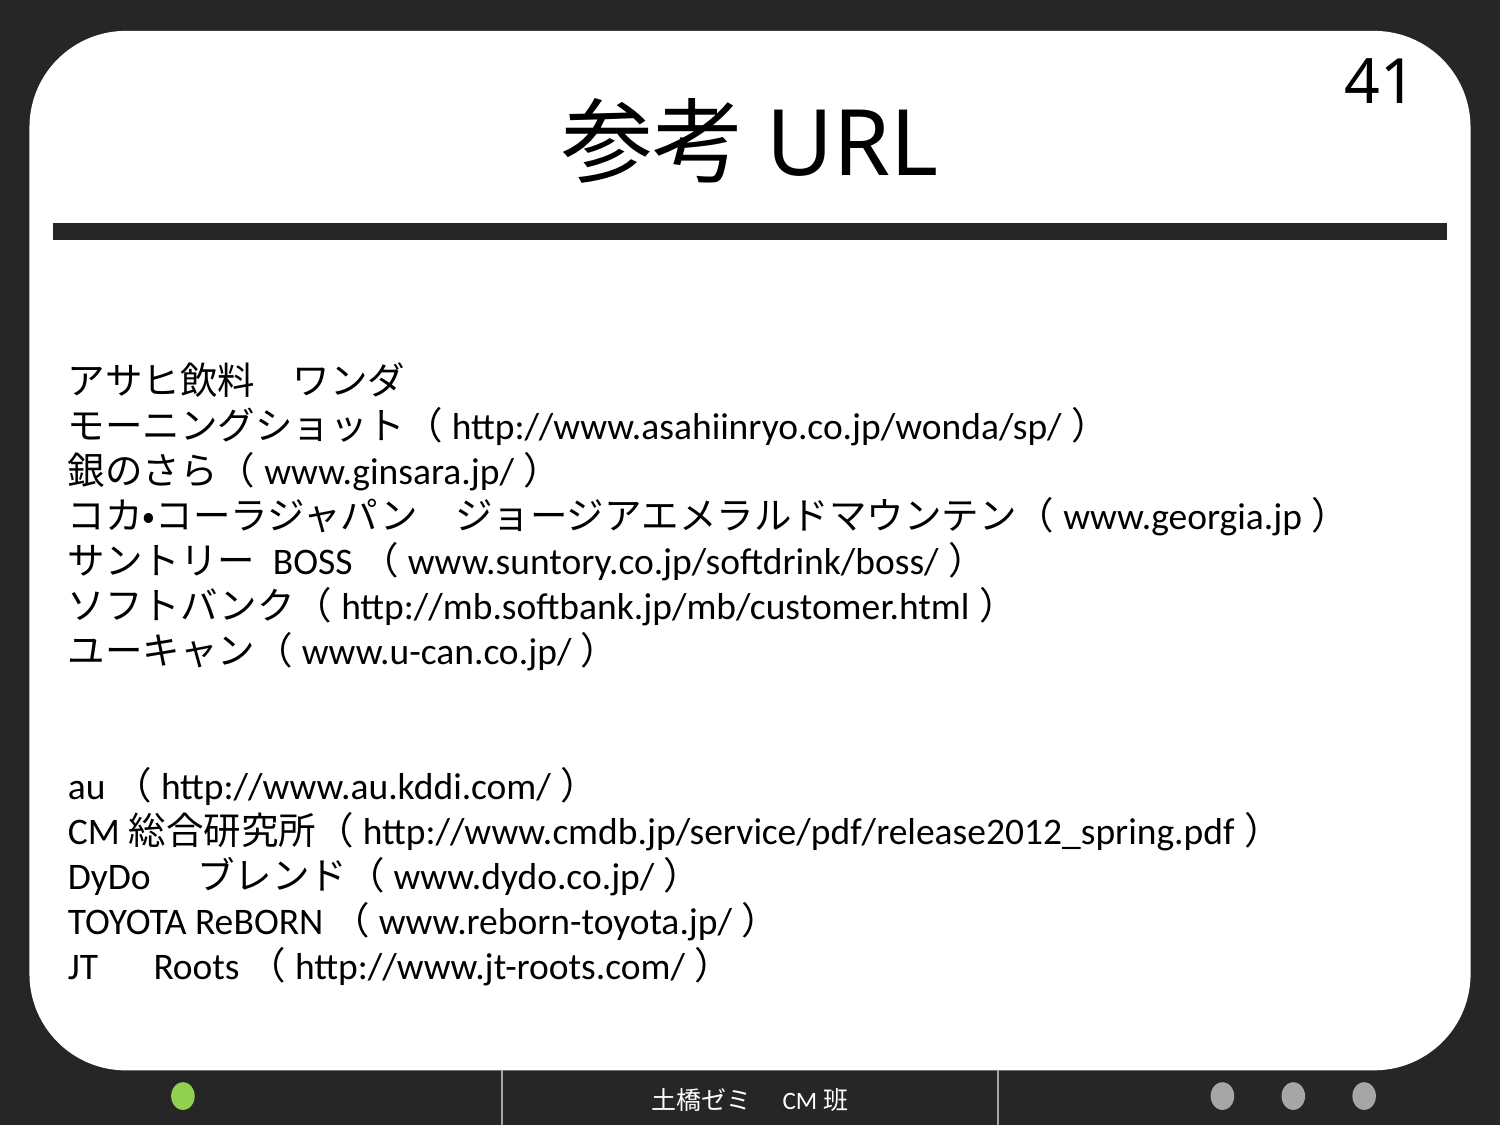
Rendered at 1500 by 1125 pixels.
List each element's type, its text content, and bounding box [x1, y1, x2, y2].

footer 土橋ゼミ CM班 [512, 1069, 988, 1125]
title 参考URL [75, 45, 1425, 233]
slide_number 41 [1080, 53, 1431, 114]
text_box アサヒ飲料 ワンダ モーニングショット（http://www.asahiinryo.co.jp/wonda/sp/） 銀のさら（www.ginsara.jp/） コカ・コーラジャパン ジョージアエメラルドマウンテン（www.georgia.jp） サントリー BOSS（www.suntory.co.jp/softdrink/boss/） ソフトバンク（http://mb.softbank.jp/mb/customer.html） ユーキャン（www.u-can.co.jp/） au（http://www.au.kddi.com/） CM総合研究所（http://www.cmdb.jp/service/pdf/release2012_spring.pdf） DyDo ブレンド（www.dydo.co.jp/） TOYOTA ReBORN（www.reborn-toyota.jp/） JT Roots（http://www.jt-roots.com/） [53, 349, 1483, 995]
